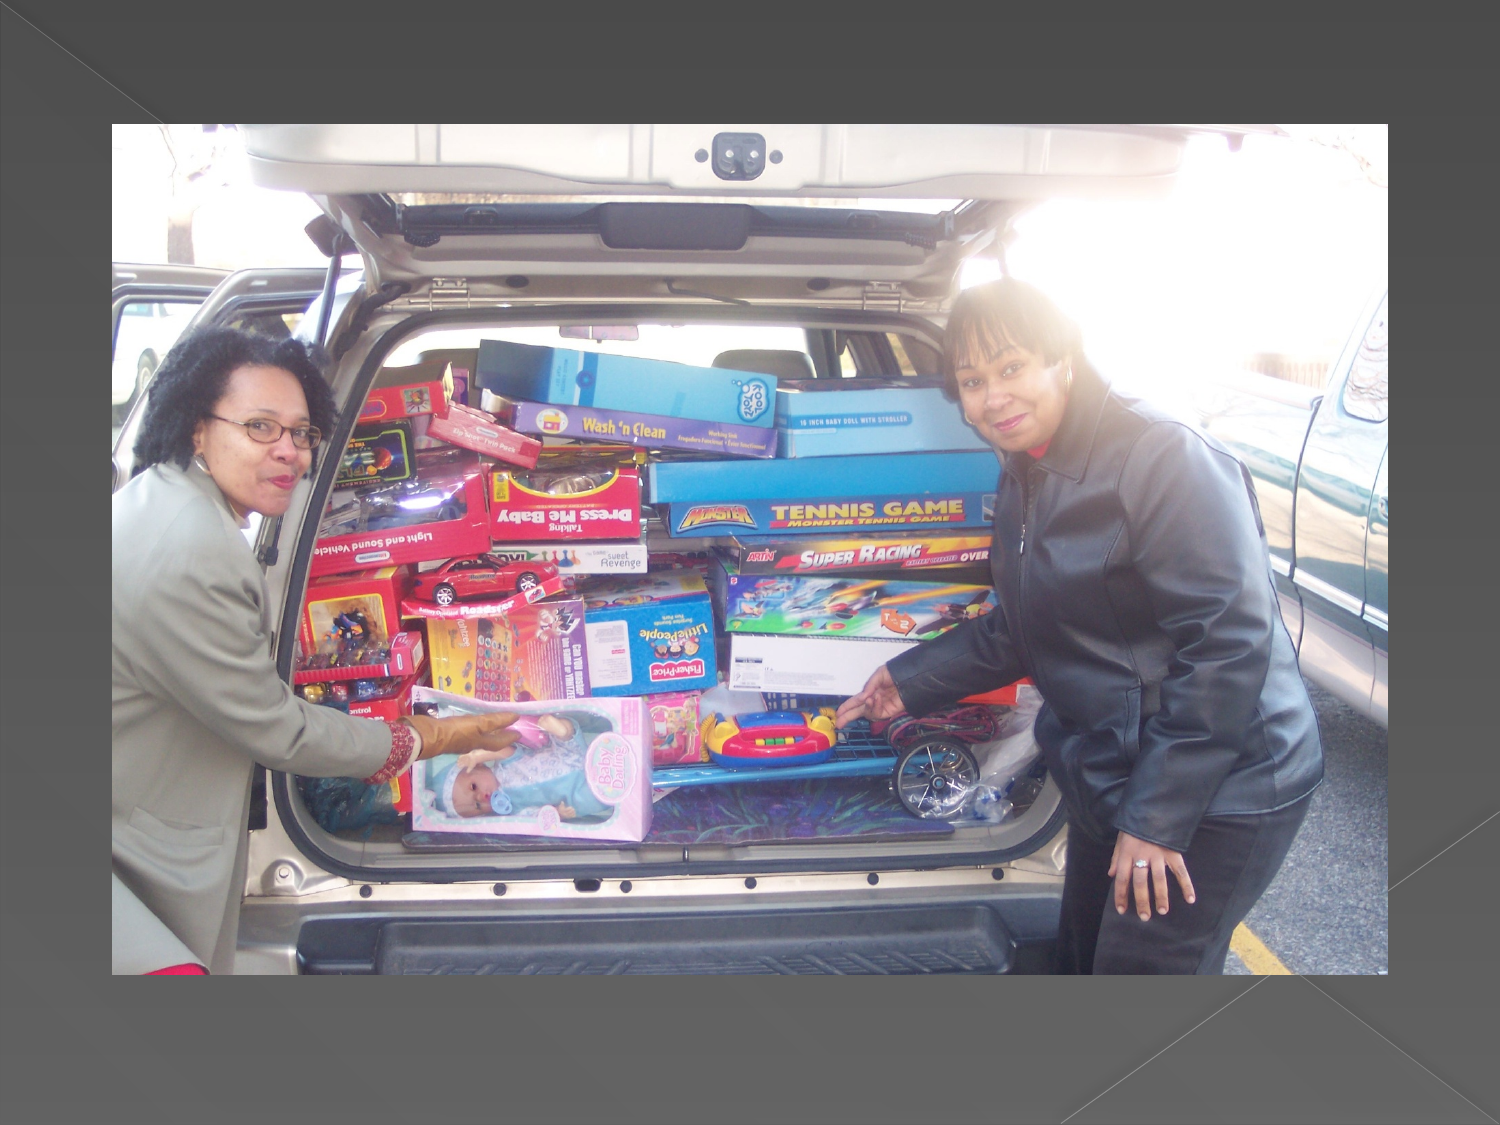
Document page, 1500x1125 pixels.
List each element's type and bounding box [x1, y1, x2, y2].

list [112, 124, 1388, 975]
